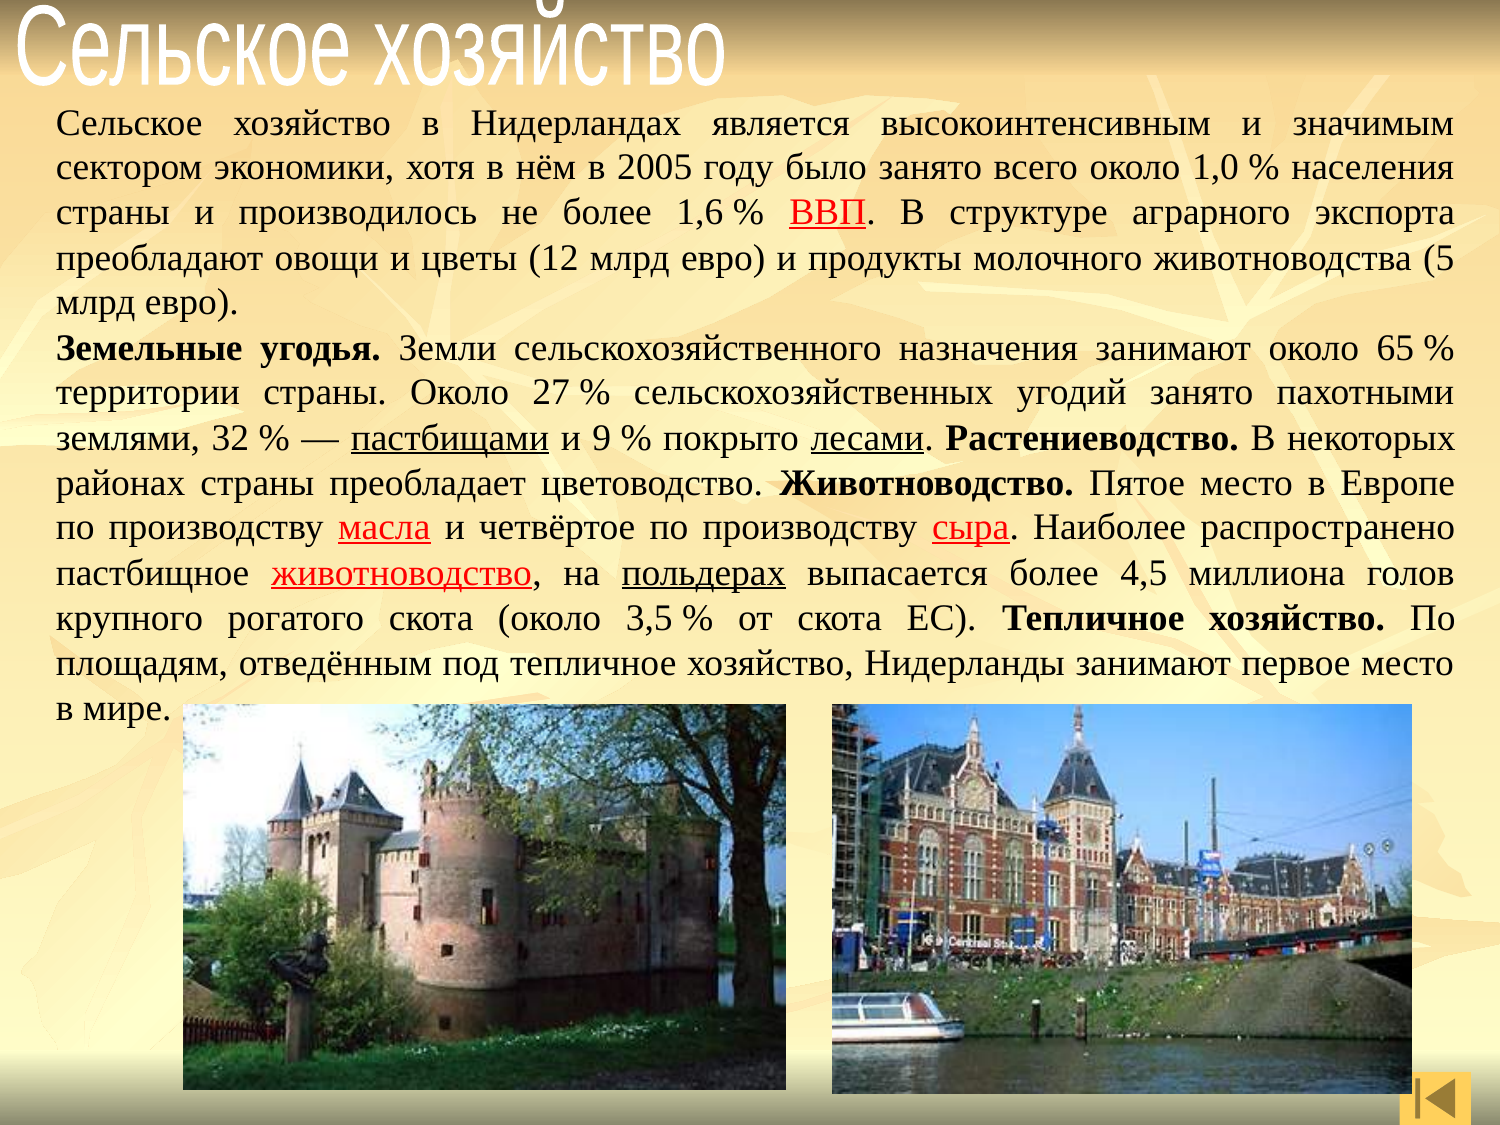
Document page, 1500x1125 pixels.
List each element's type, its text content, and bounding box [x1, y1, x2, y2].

text_box Сельское хозяйство в Нидерландах является высокоинтенсивным и значимым сектором экономики, хотя в нём в 2005 году было занято всего около 1,0 % населения страны и производилось не более 1,6 % ВВП. В структуре аграрного экспорта преобладают овощи и цветы (12 млрд евро) и продукты молочного животноводства (5 млрд евро). Земельные угодья. Земли сельскохозяйственного назначения занимают около 65 % территории страны. Около 27 % сельскохозяйственных угодий занято пахотными землями, 32 % — пастбищами и 9 % покрыто лесами. Растениеводство. В некоторых районах страны преобладает цветоводство. Животноводство. Пятое место в Европе по производству масла и четвёртое по производству сыра. Наиболее распространено пастбищное животноводство, на польдерах выпасается более 4,5 миллиона голов крупного рогатого скота (около 3,5 % от скота ЕС). Тепличное хозяйство. По площадям, отведённым под тепличное хозяйство, Нидерланды занимают первое место в мире. [41, 90, 1471, 735]
picture [832, 703, 1412, 1094]
picture [182, 703, 786, 1090]
text_box [1399, 1071, 1471, 1125]
